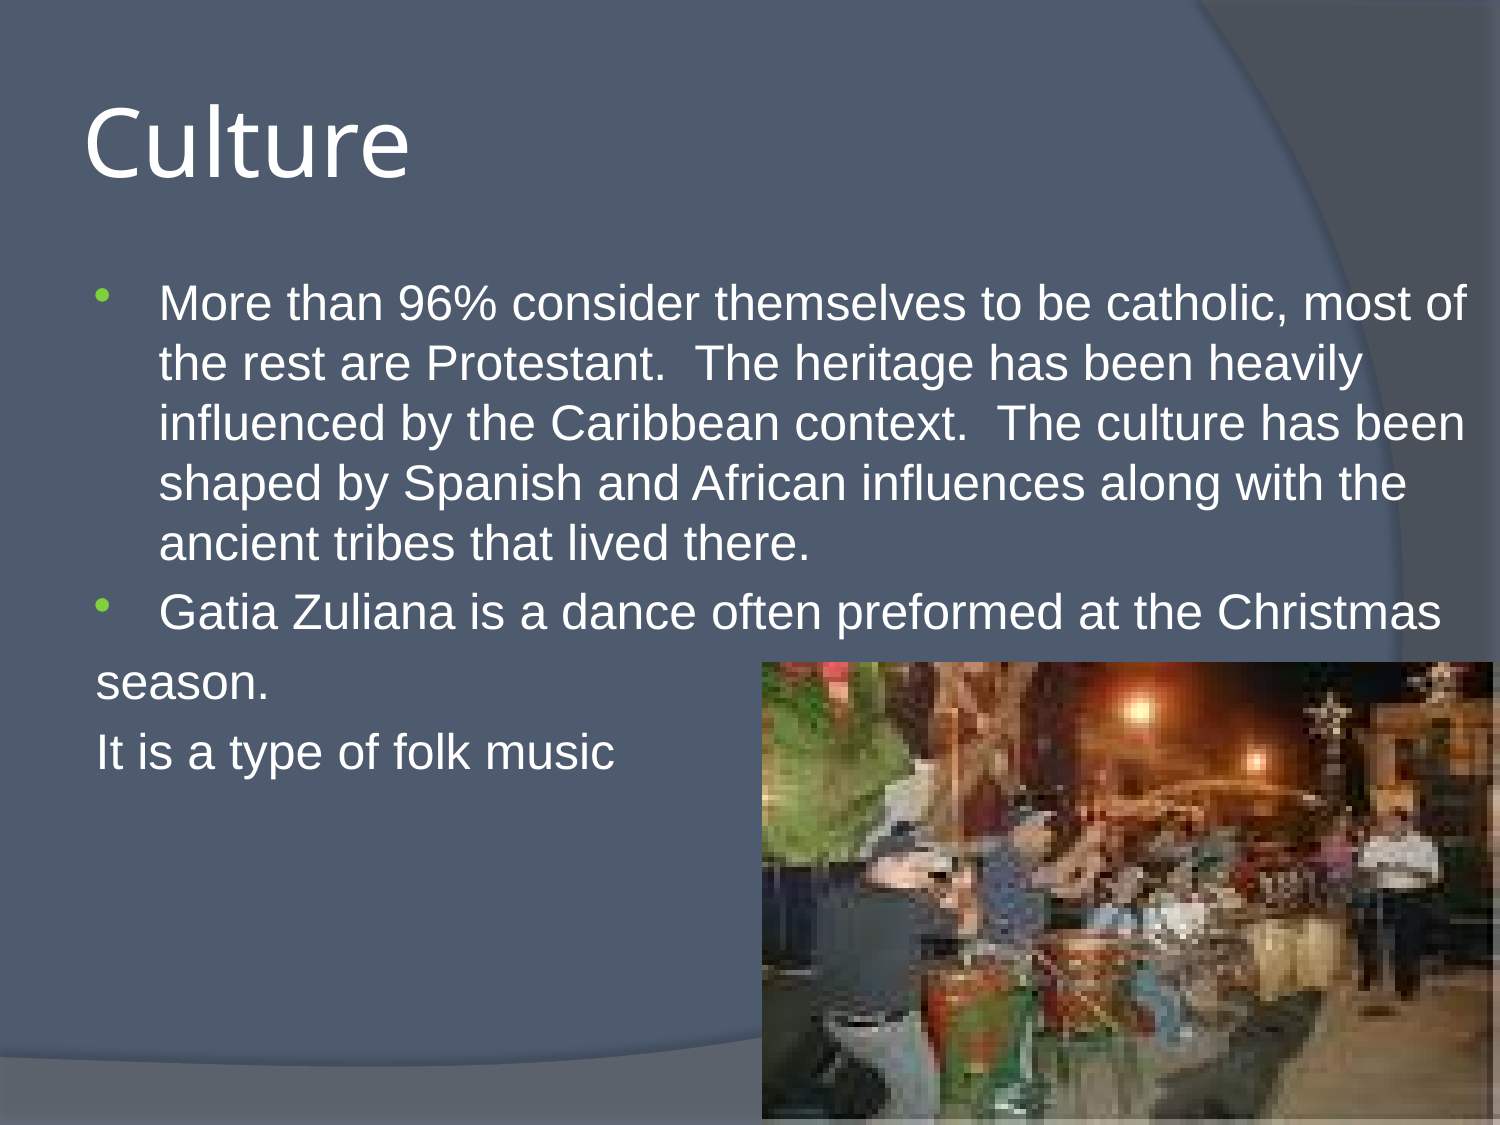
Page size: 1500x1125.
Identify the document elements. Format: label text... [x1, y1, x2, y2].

title Culture [75, 45, 1300, 233]
list More than 96% consider themselves to be catholic, most of the rest are Protestant. The heritage has been heavily influenced by the Caribbean context. The culture has been shaped by Spanish and African influences along with the ancient tribes that lived there. Gatia Zuliana is a dance often preformed at the Christmas season. It is a type of folk music [75, 262, 1500, 1125]
picture [762, 662, 1500, 1125]
